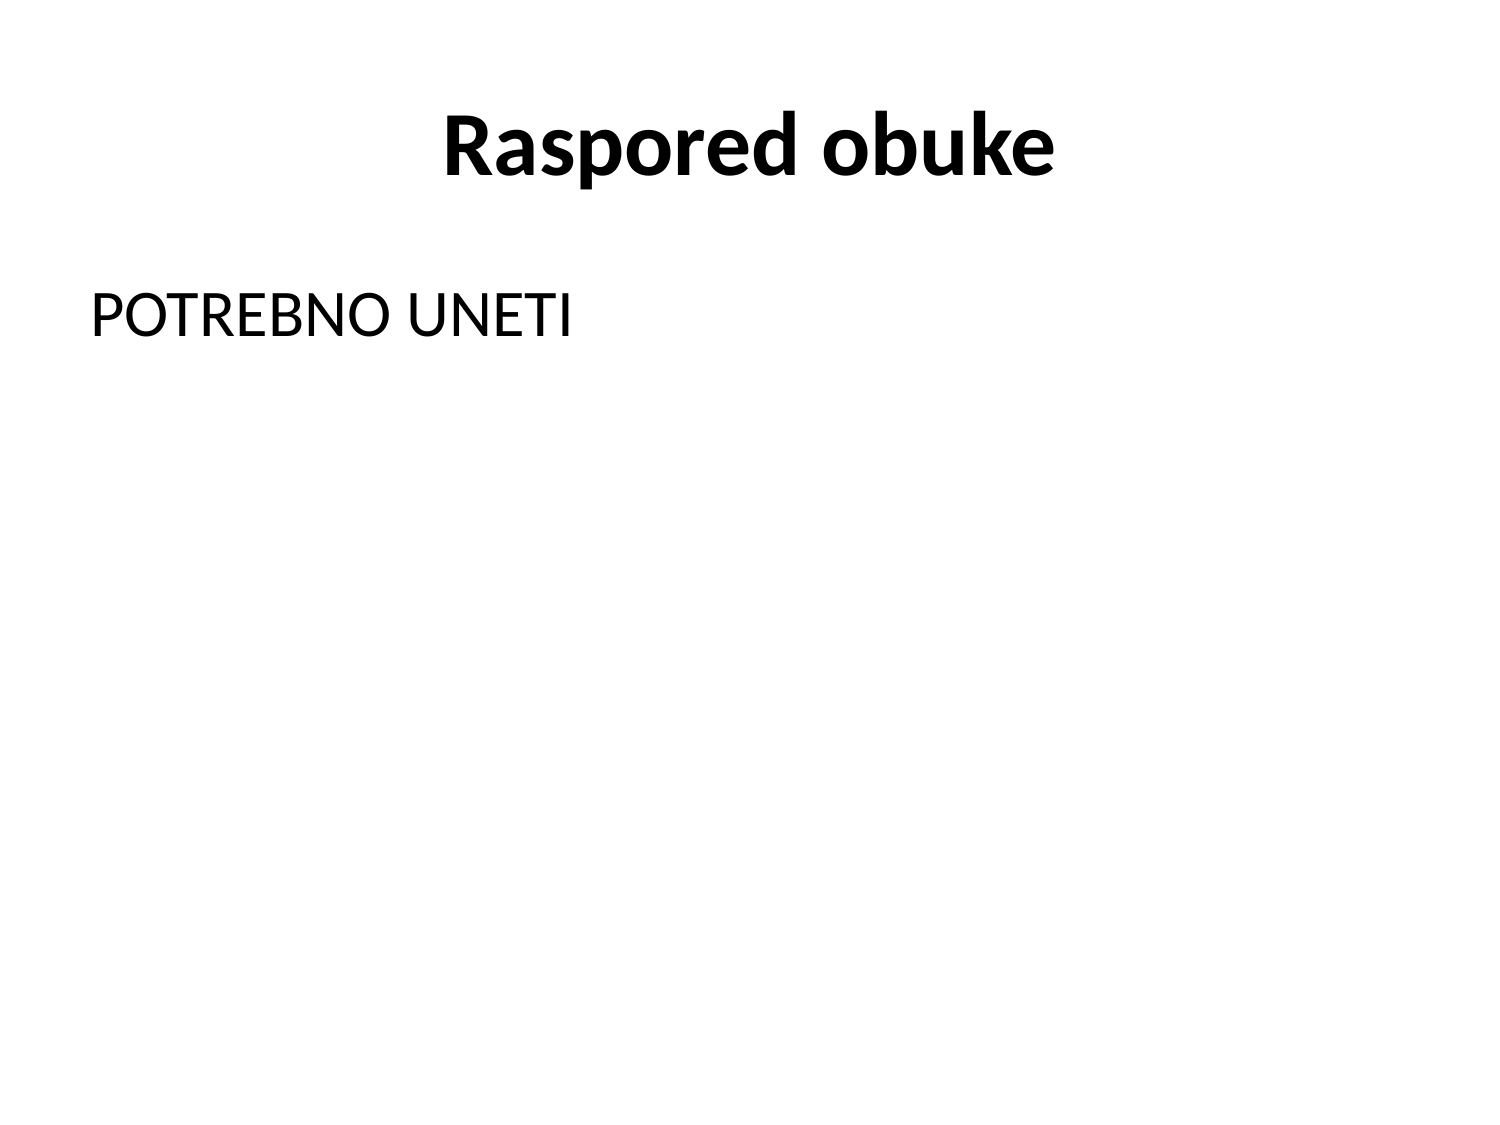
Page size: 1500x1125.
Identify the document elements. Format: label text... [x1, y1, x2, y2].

title Raspored obuke [75, 45, 1425, 233]
list POTREBNO UNETI [75, 262, 1425, 1005]
